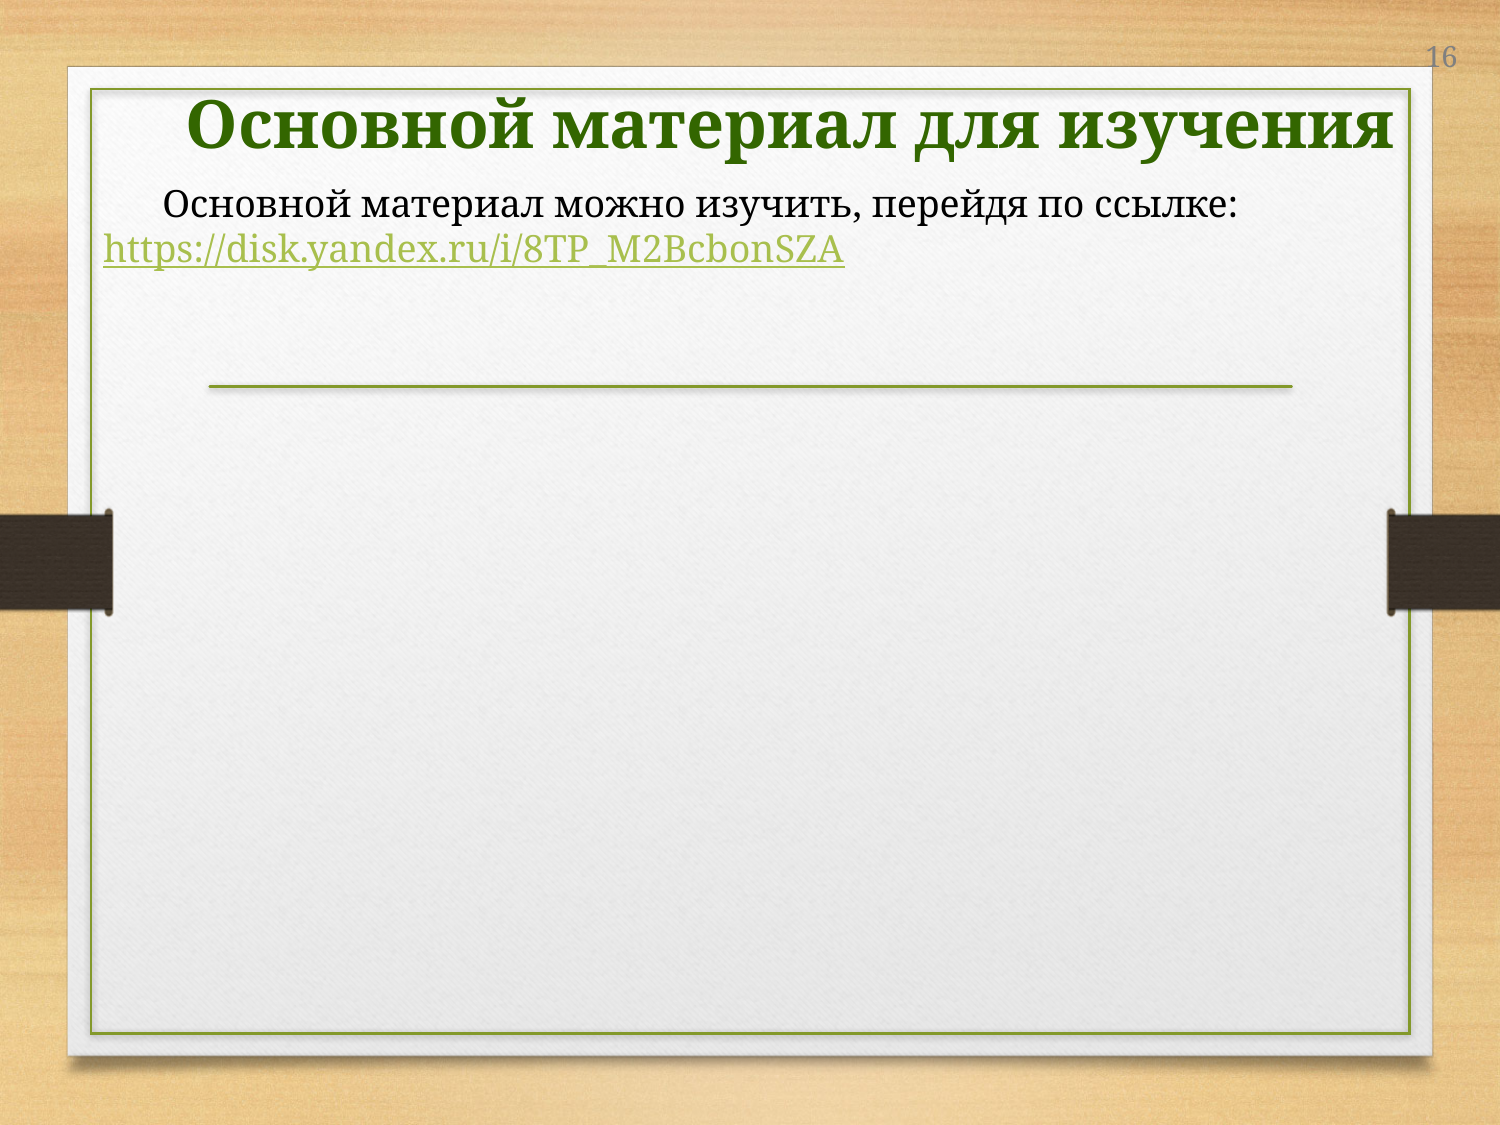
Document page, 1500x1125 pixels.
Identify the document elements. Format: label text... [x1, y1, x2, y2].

picture [0, 0, 1500, 1125]
text_box [1364, 30, 1473, 91]
text_box Основной материал можно изучить, перейдя по ссылке: https://disk.yandex.ru/i/8TP_M2BcbonSZA [88, 172, 1447, 329]
text_box Основной материал для изучения [134, 62, 1447, 172]
